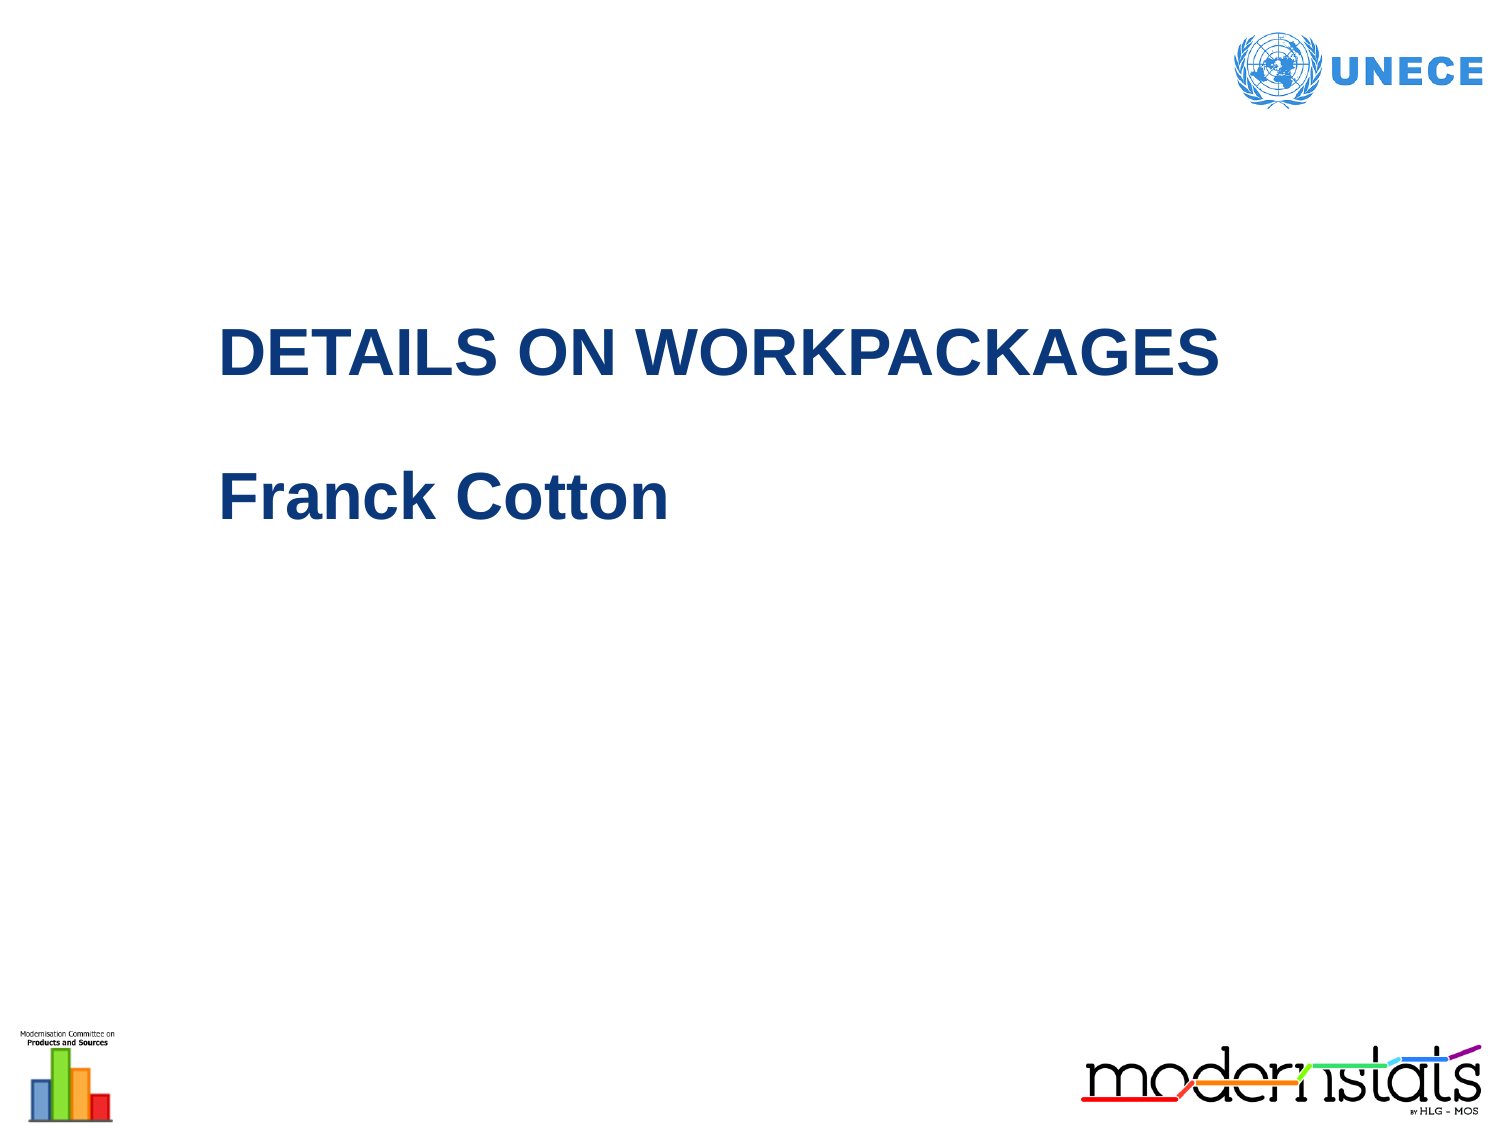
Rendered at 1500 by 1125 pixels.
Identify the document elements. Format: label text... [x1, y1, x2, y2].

picture [1080, 1039, 1482, 1118]
picture [0, 1025, 134, 1125]
picture [1234, 32, 1483, 109]
title DETAILS ON WORKPACKAGES Franck Cotton [218, 408, 1471, 534]
